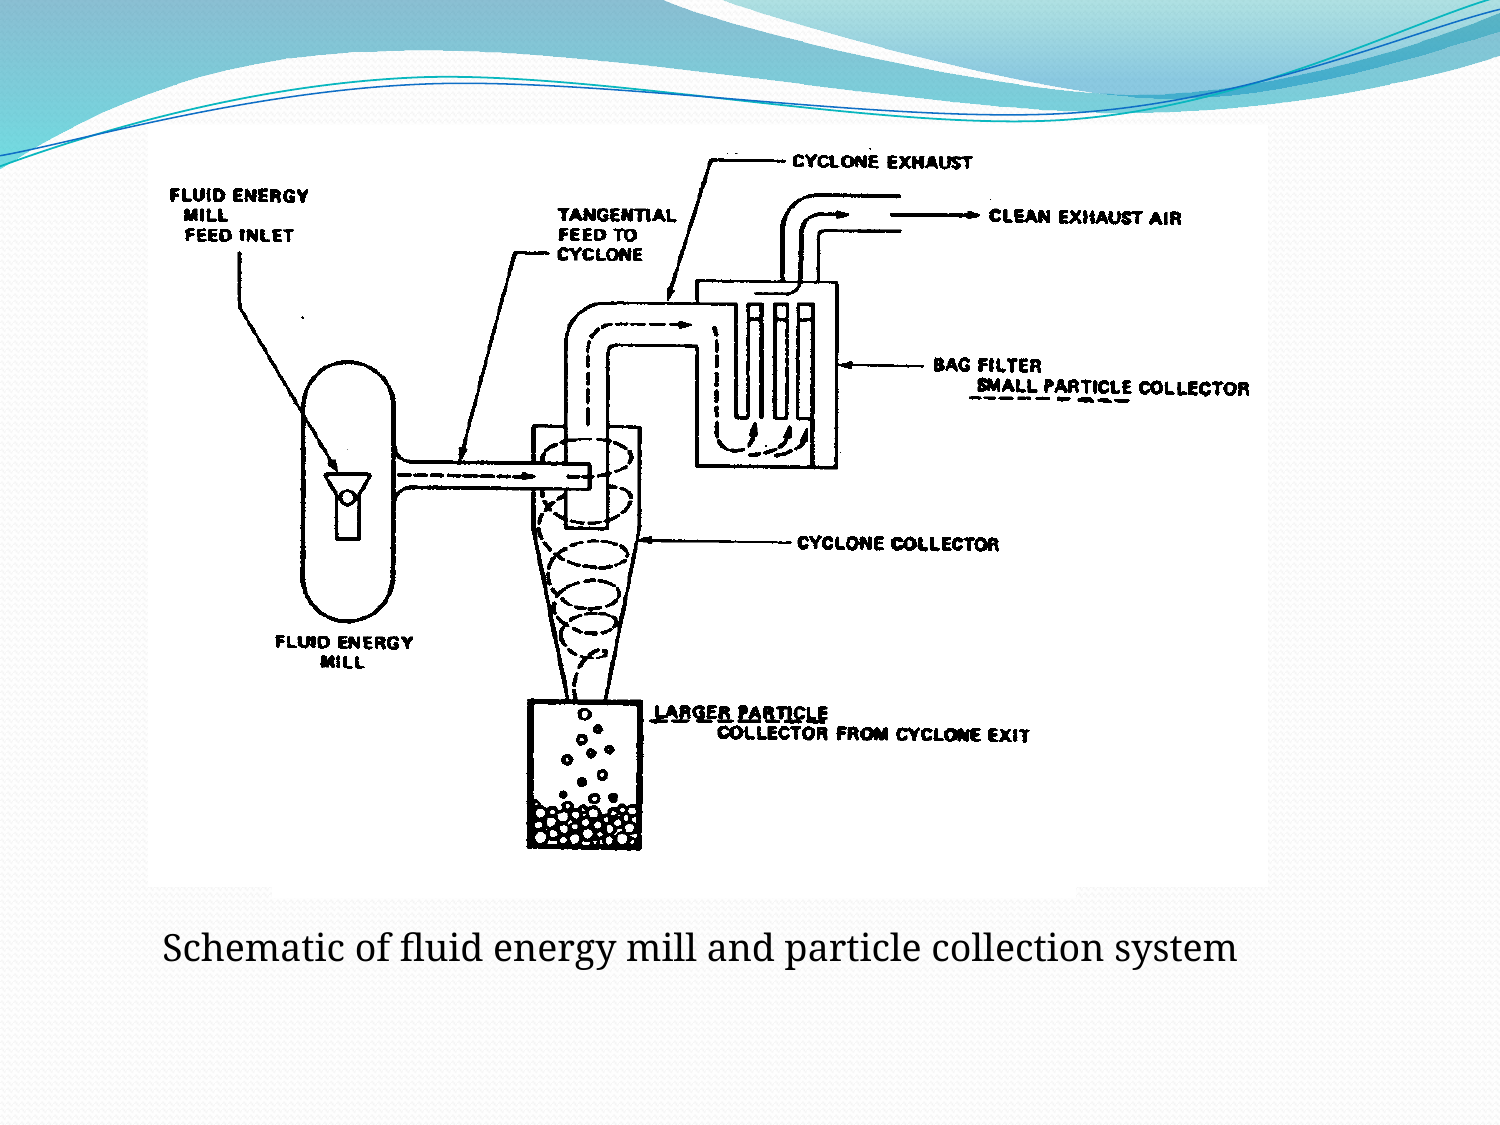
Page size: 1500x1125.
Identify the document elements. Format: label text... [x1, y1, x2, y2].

text_box Schematic of fluid energy mill and particle collection system [147, 916, 1317, 977]
picture [147, 125, 1269, 901]
